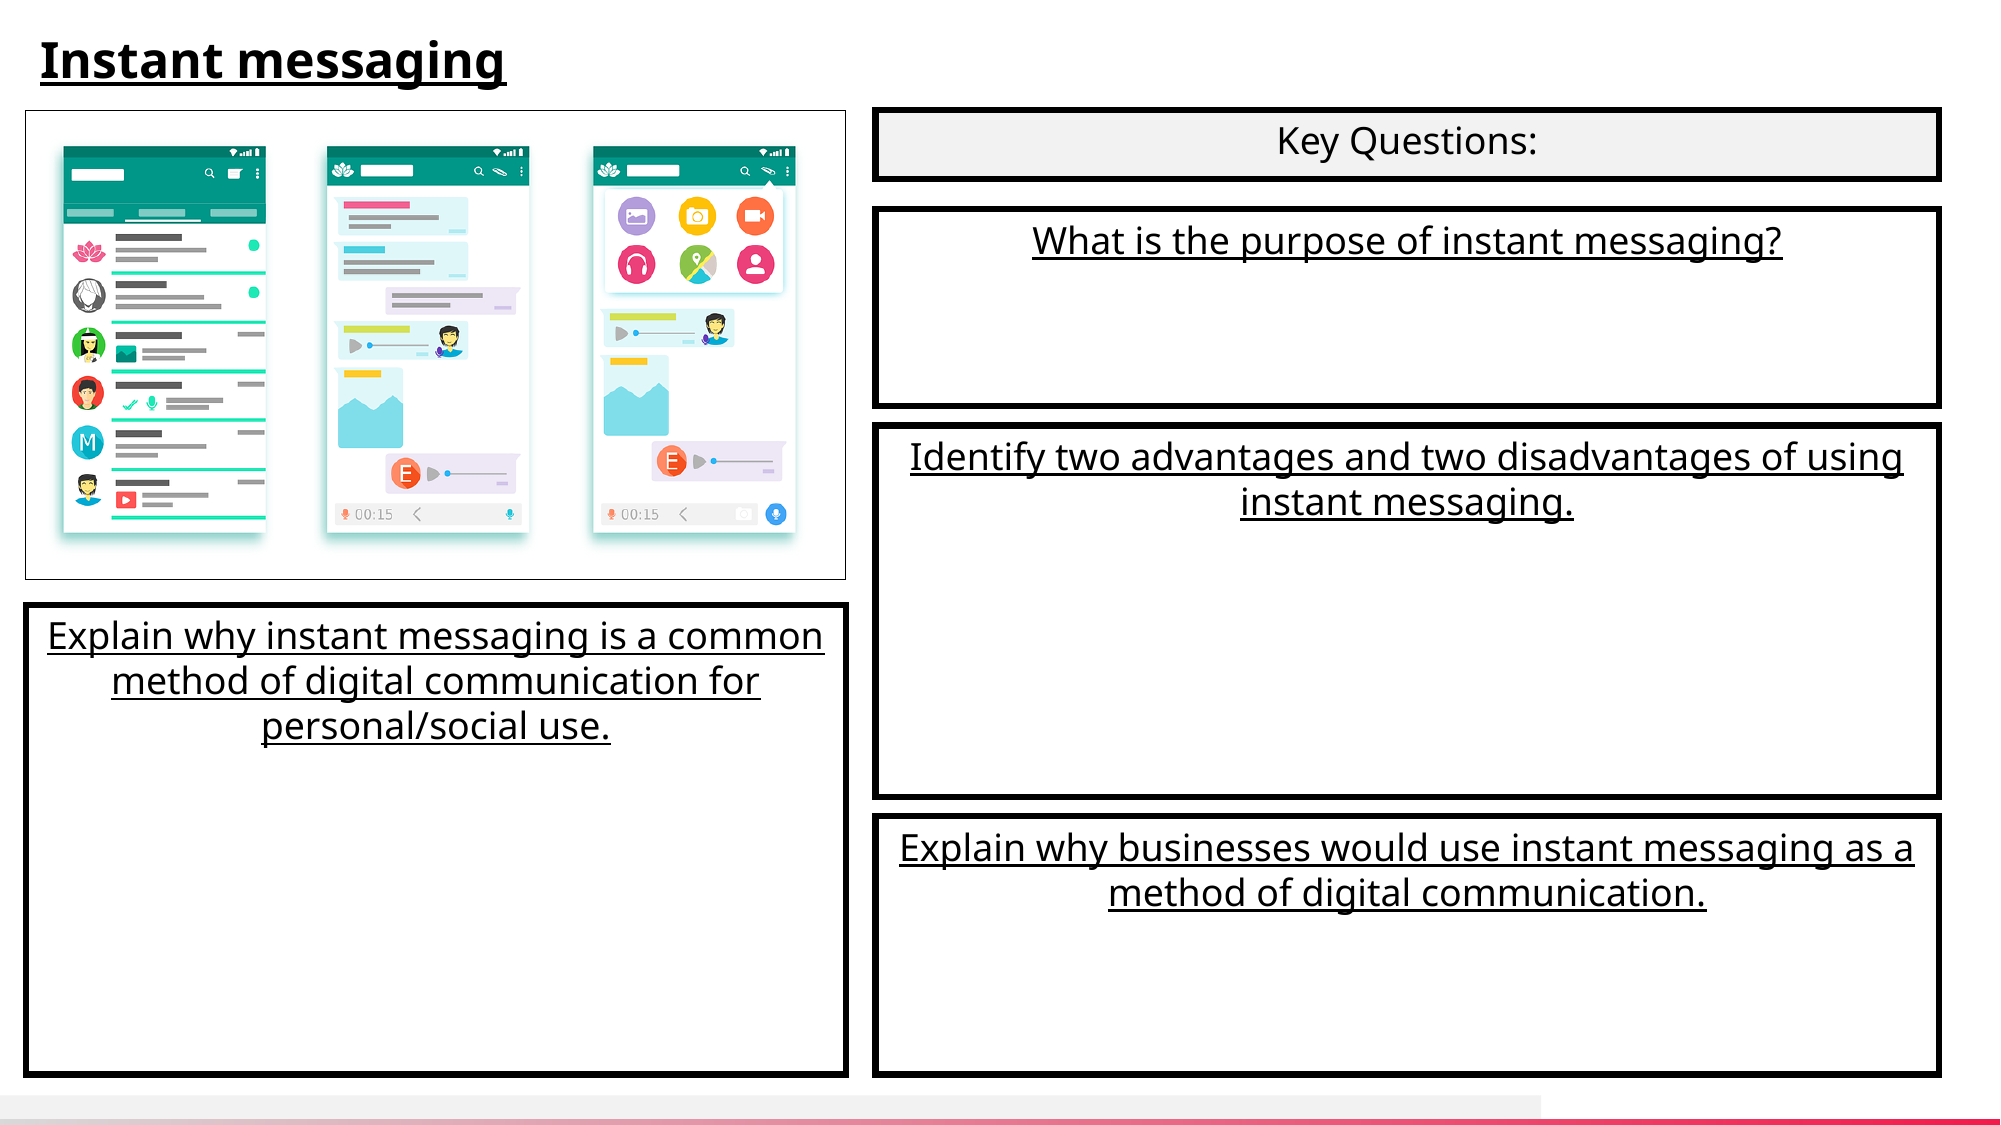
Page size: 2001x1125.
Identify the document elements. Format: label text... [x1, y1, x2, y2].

text_box Explain why businesses would use instant messaging as a method of digital communication. [874, 815, 1940, 1075]
text_box Explain why instant messaging is a common method of digital communication for personal/social use. [25, 604, 847, 1075]
picture [25, 110, 846, 580]
text_box Key Questions: [874, 109, 1940, 180]
text_box Identify two advantages and two disadvantages of using instant messaging. [874, 424, 1940, 798]
text_box Instant messaging [25, 21, 1850, 96]
text_box What is the purpose of instant messaging? [874, 208, 1940, 407]
